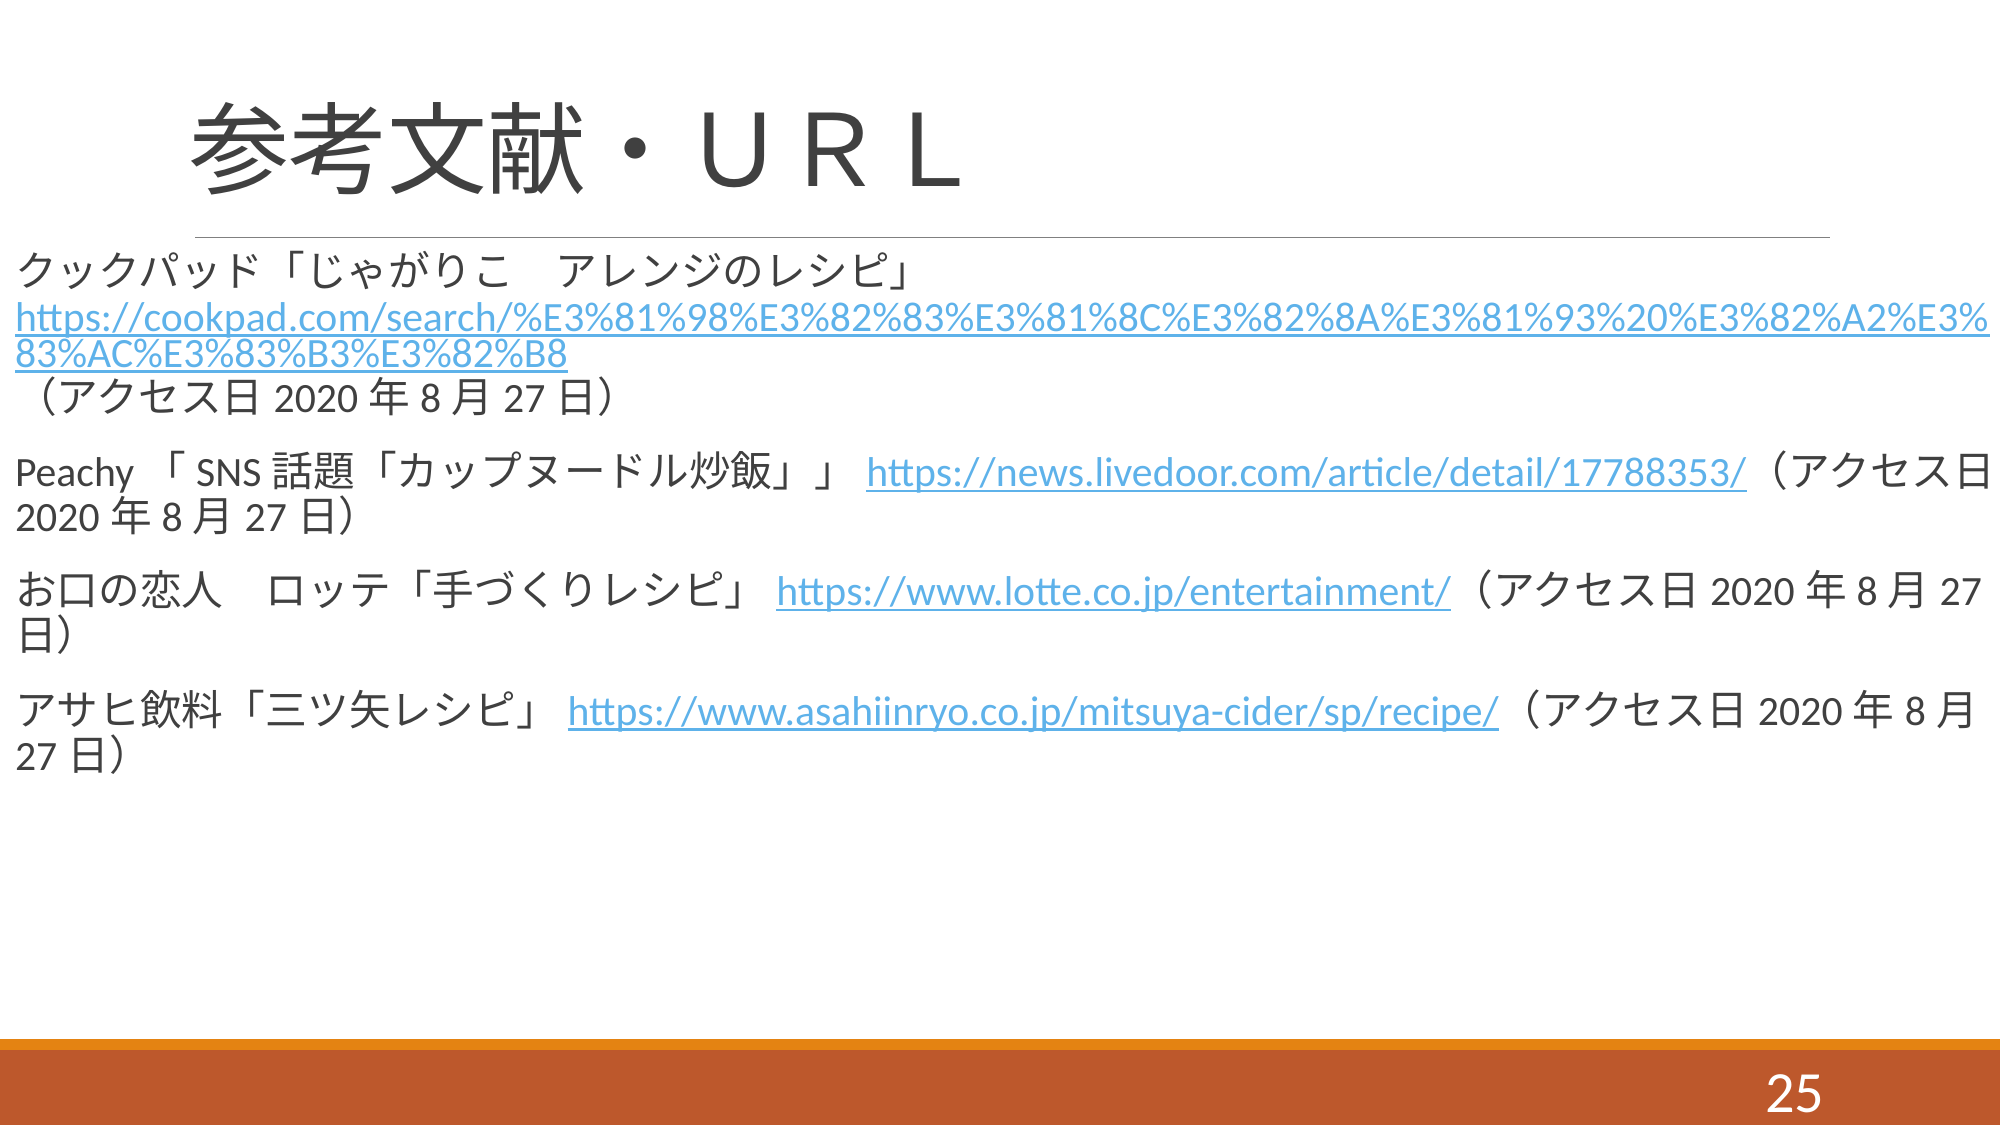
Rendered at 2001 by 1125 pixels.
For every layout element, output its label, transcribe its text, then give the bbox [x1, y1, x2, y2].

slide_number 25 [1624, 1059, 1840, 1120]
title 参考文献・ＵＲＬ [174, 55, 1825, 163]
list クックパッド「じゃがりこ アレンジのレシピ」 https://cookpad.com/search/%E3%81%98%E3%82%83%E3%81%8C%E3%82%8A%E3%81%93%20%E3%82%A2%E3%83%AC%E3%83%B3%E3%82%B8（アクセス日2020年8月27日） Peachy「SNS話題「カップヌードル炒飯」」https://news.livedoor.com/article/detail/17788353/（アクセス日2020年8月27日） お口の恋人 ロッテ「手づくりレシピ」https://www.lotte.co.jp/entertainment/（アクセス日2020年8月27日） アサヒ飲料「三ツ矢レシピ」https://www.asahiinryo.co.jp/mitsuya-cider/sp/recipe/（アクセス日2020年8月27日） [0, 163, 2000, 1032]
